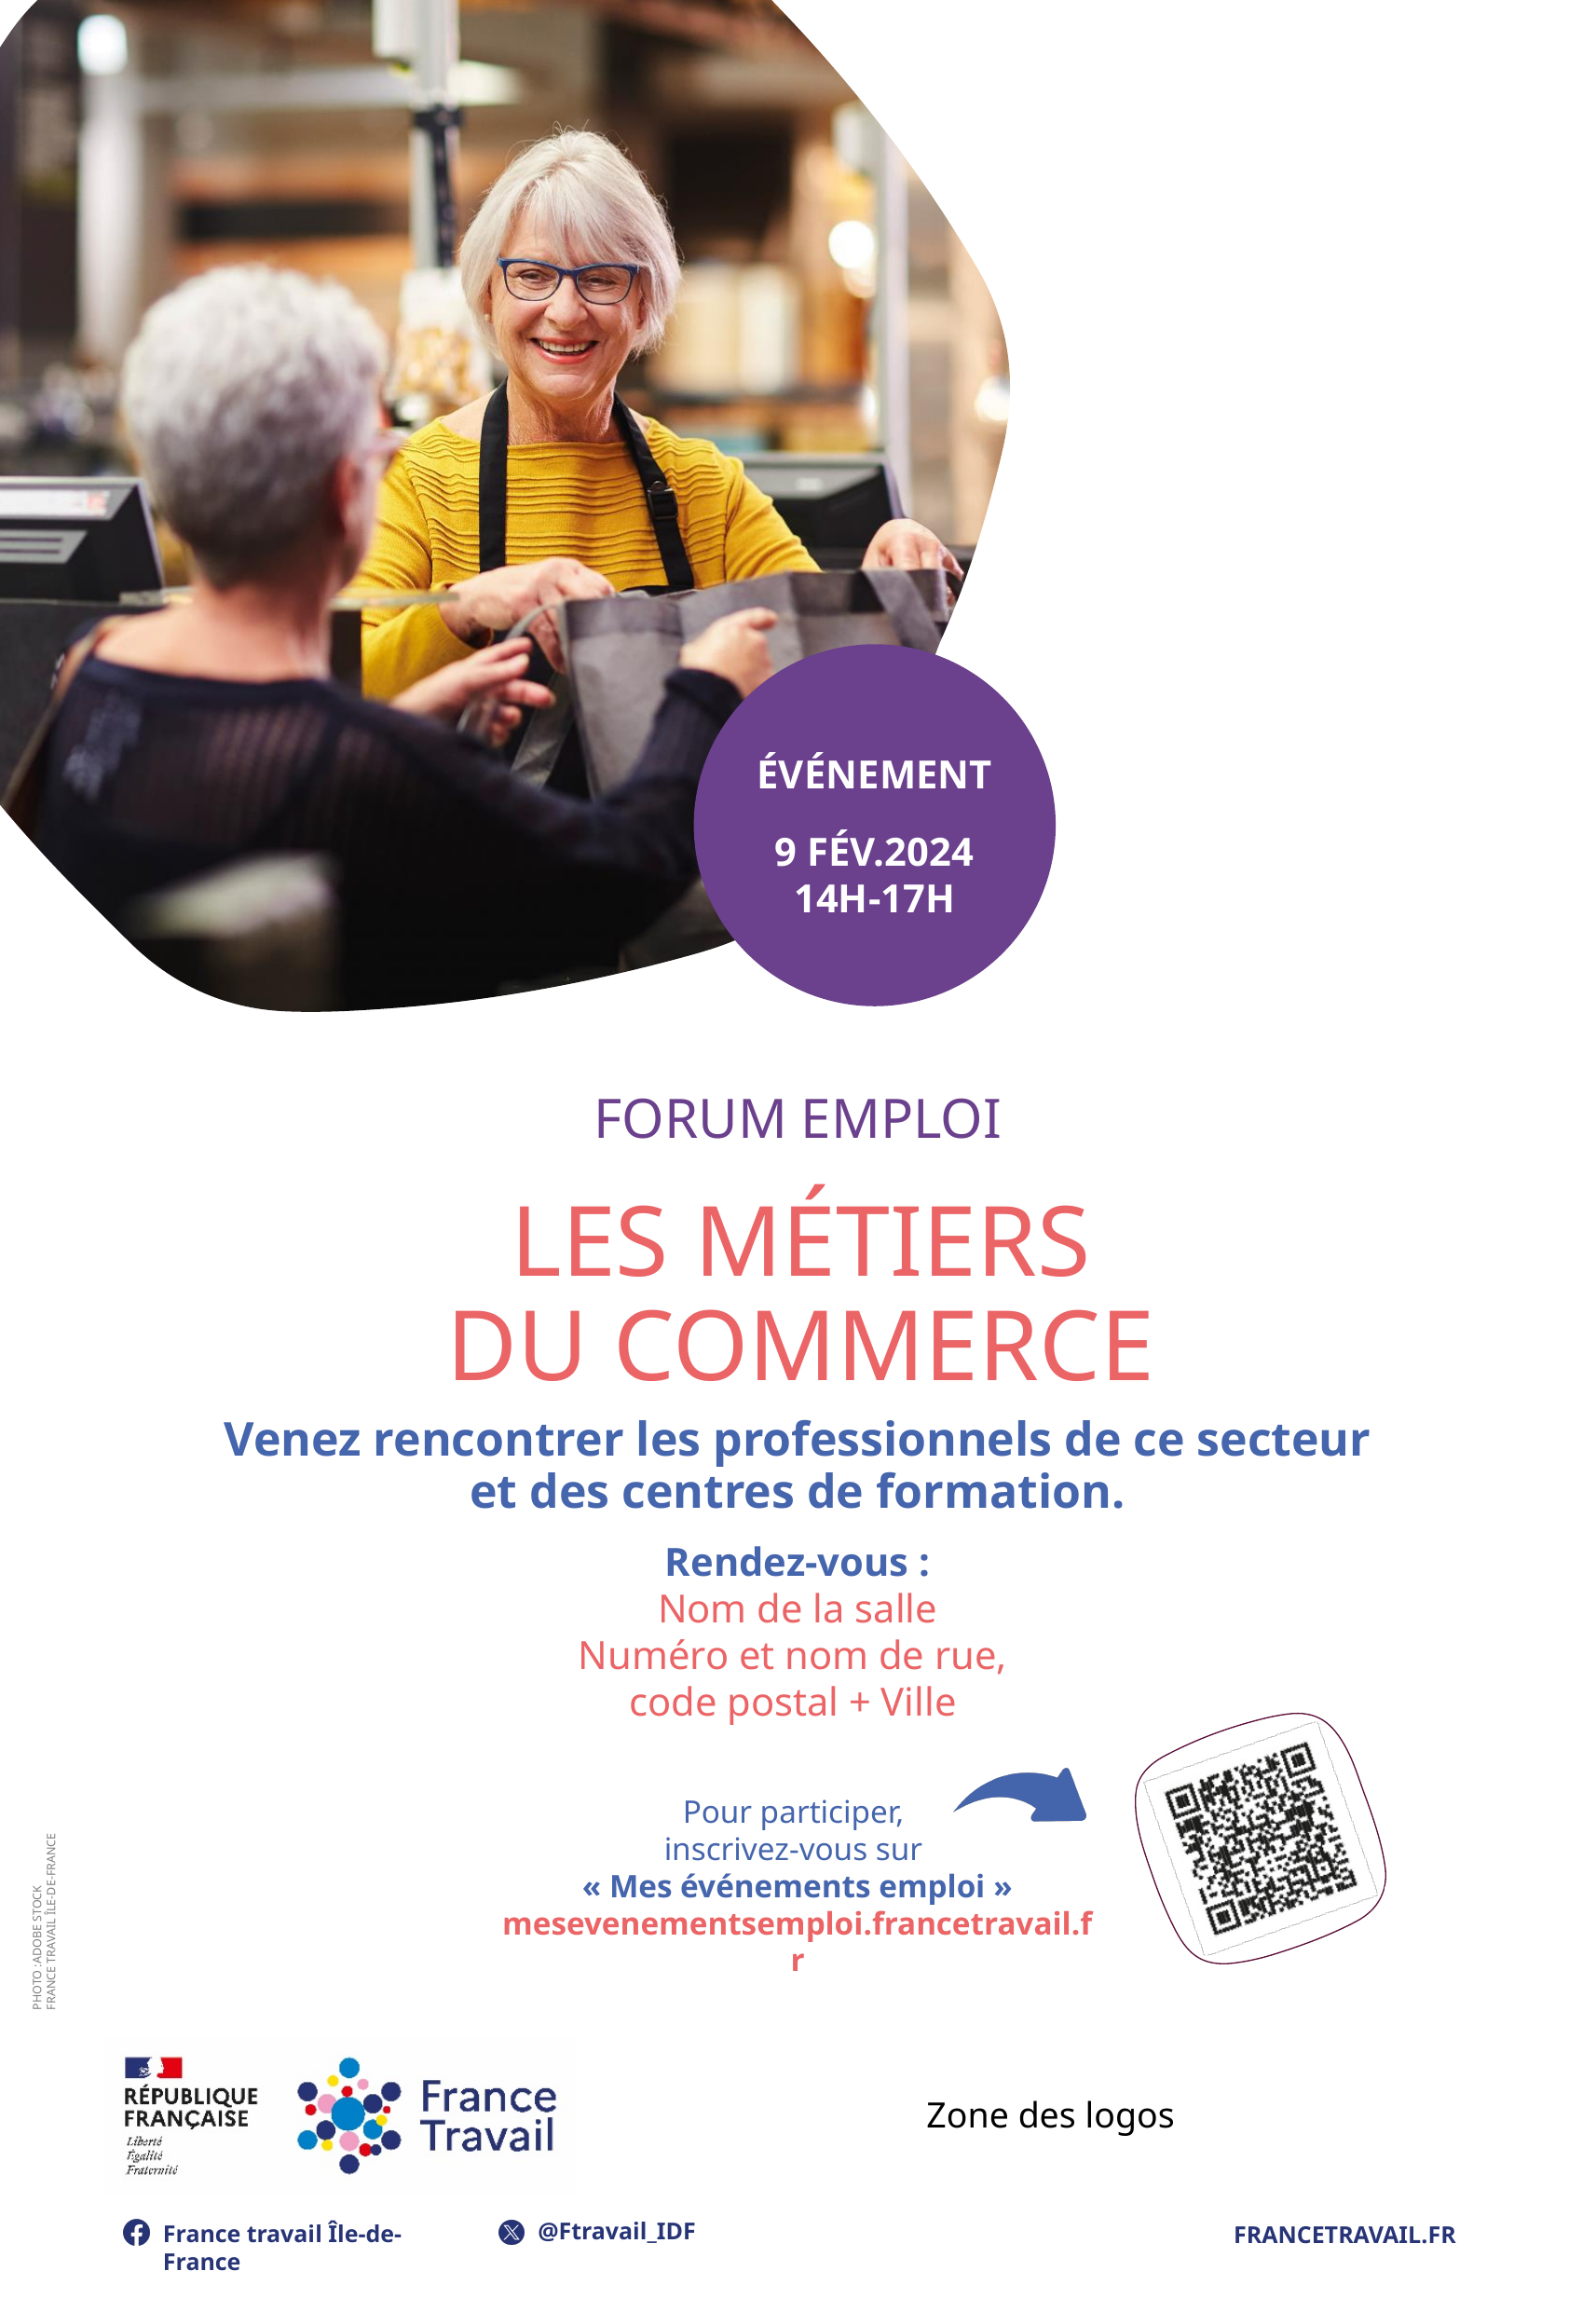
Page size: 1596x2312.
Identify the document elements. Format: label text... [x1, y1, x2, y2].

picture [948, 1748, 1091, 1869]
text_box Rendez-vous : Nom de la salle Numéro et nom de rue, code postal + Ville [0, 1530, 1596, 1731]
picture [104, 2036, 578, 2195]
picture [122, 2219, 150, 2246]
picture [498, 2219, 525, 2246]
text_box [0, 0, 1011, 1012]
picture [1128, 1707, 1392, 1970]
text_box francetravail.fr [1220, 2213, 1522, 2255]
text_box Pour participer, inscrivez-vous sur « Mes événements emploi » mesevenementsemploi.francetravail.fr [484, 1785, 1111, 1985]
text_box Événement 9 fév.2024 14h-17h [628, 746, 1122, 928]
text_box France travail Île-de-France [149, 2212, 488, 2282]
text_box Les métiers du commerce [0, 1185, 1596, 1405]
text_box Forum emploi [0, 1076, 1596, 1156]
text_box Venez rencontrer les professionnels de ce secteur et des centres de formation. [0, 1405, 1596, 1525]
text_box [724, 928, 1026, 1008]
text_box [710, 642, 1040, 746]
text_box Zone des logos [604, 2051, 1497, 2176]
text_box @Ftravail_IDF [524, 2209, 724, 2252]
